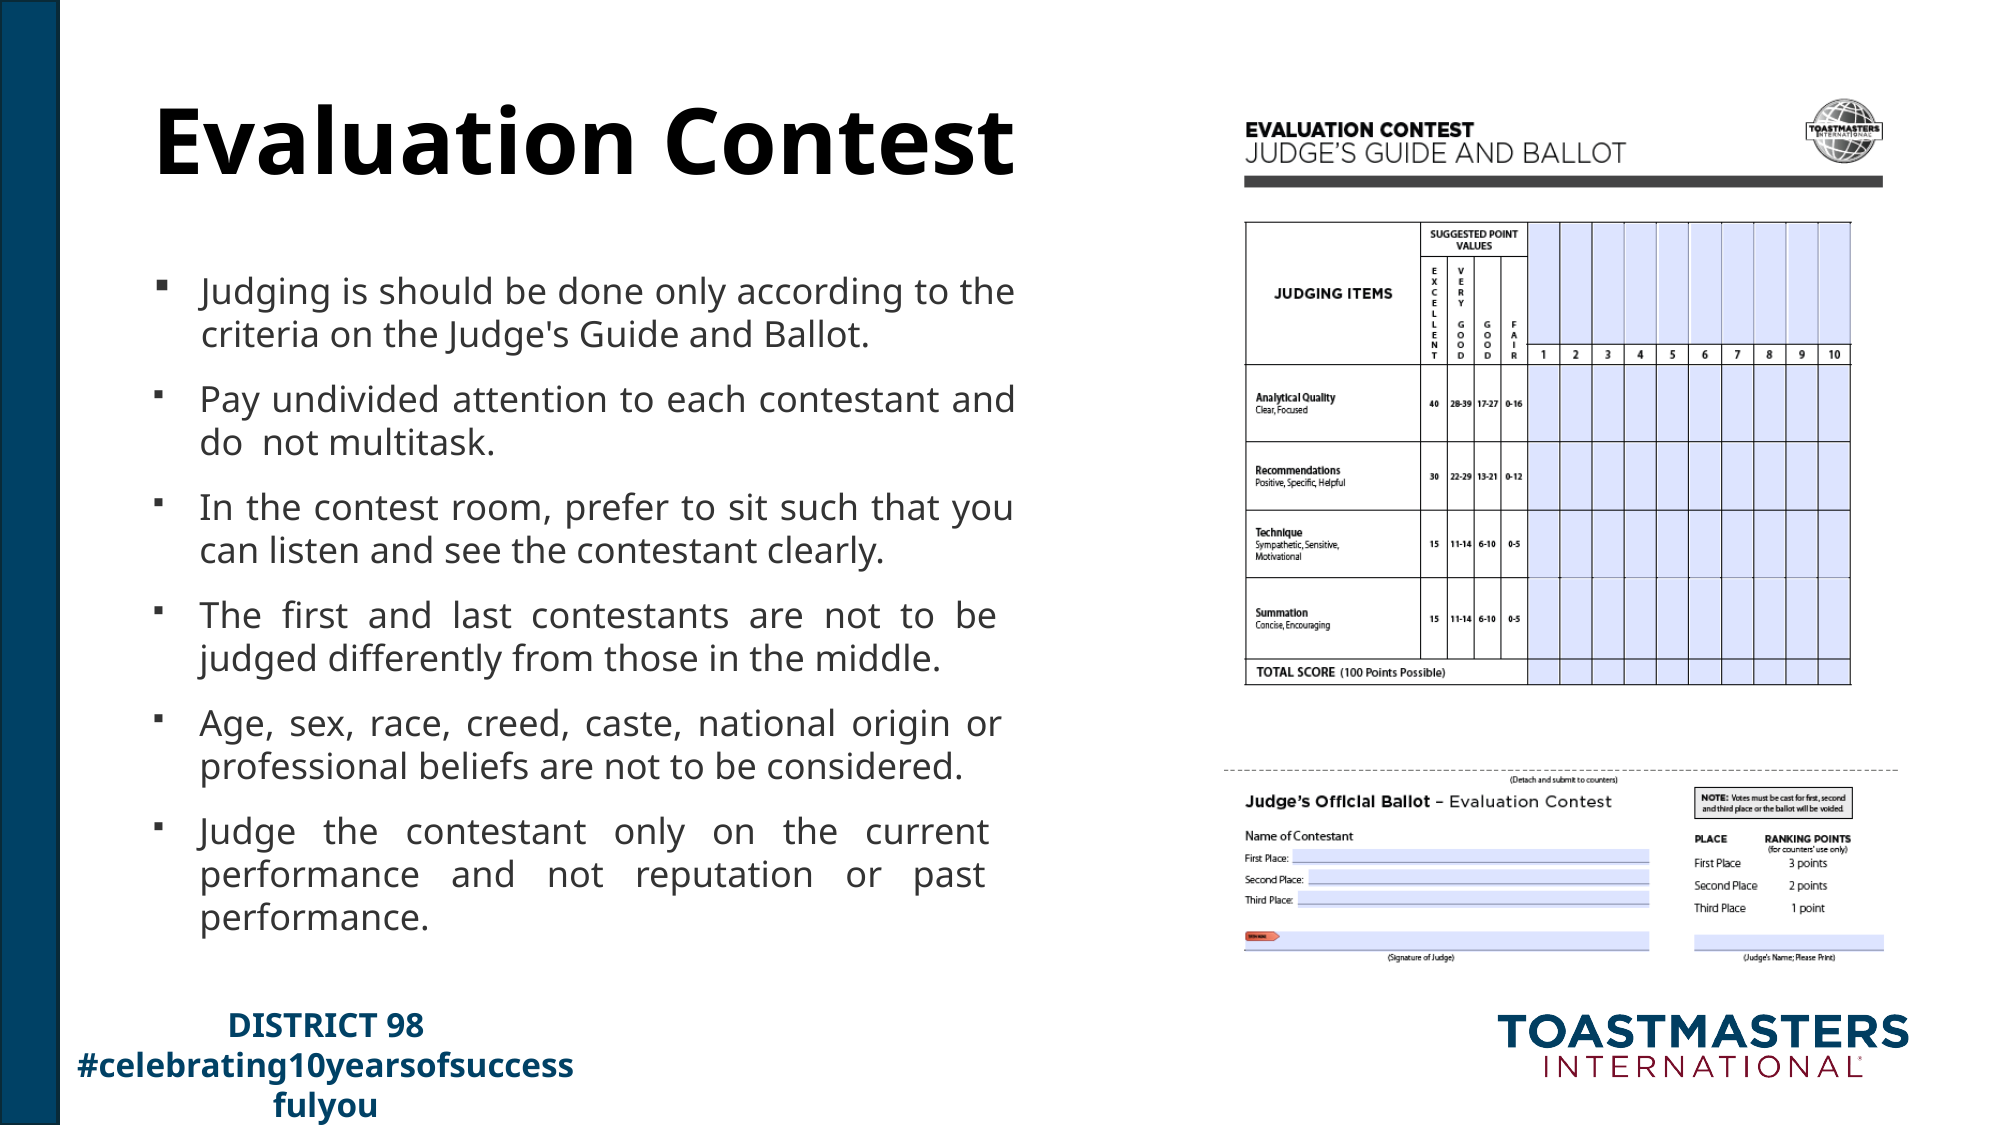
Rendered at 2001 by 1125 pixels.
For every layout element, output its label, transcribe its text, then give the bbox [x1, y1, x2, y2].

list Judging is should be done only according to the criteria on the Judge's Guide and Ballot. Pay undivided attention to each contestant and do not multitask. In the contest room, prefer to sit such that you can listen and see the contestant clearly. The first and last contestants are not to be judged differently from those in the middle. Age, sex, race, creed, caste, national origin or professional beliefs are not to be considered. Judge the contestant only on the current performance and not reputation or past performance. [137, 260, 1033, 950]
text_box [0, 0, 60, 1125]
title Evaluation Contest [137, 59, 1944, 229]
picture [1224, 74, 2000, 1125]
text_box DISTRICT 98 #celebrating10yearsofsuccessfulyou [58, 996, 594, 1125]
